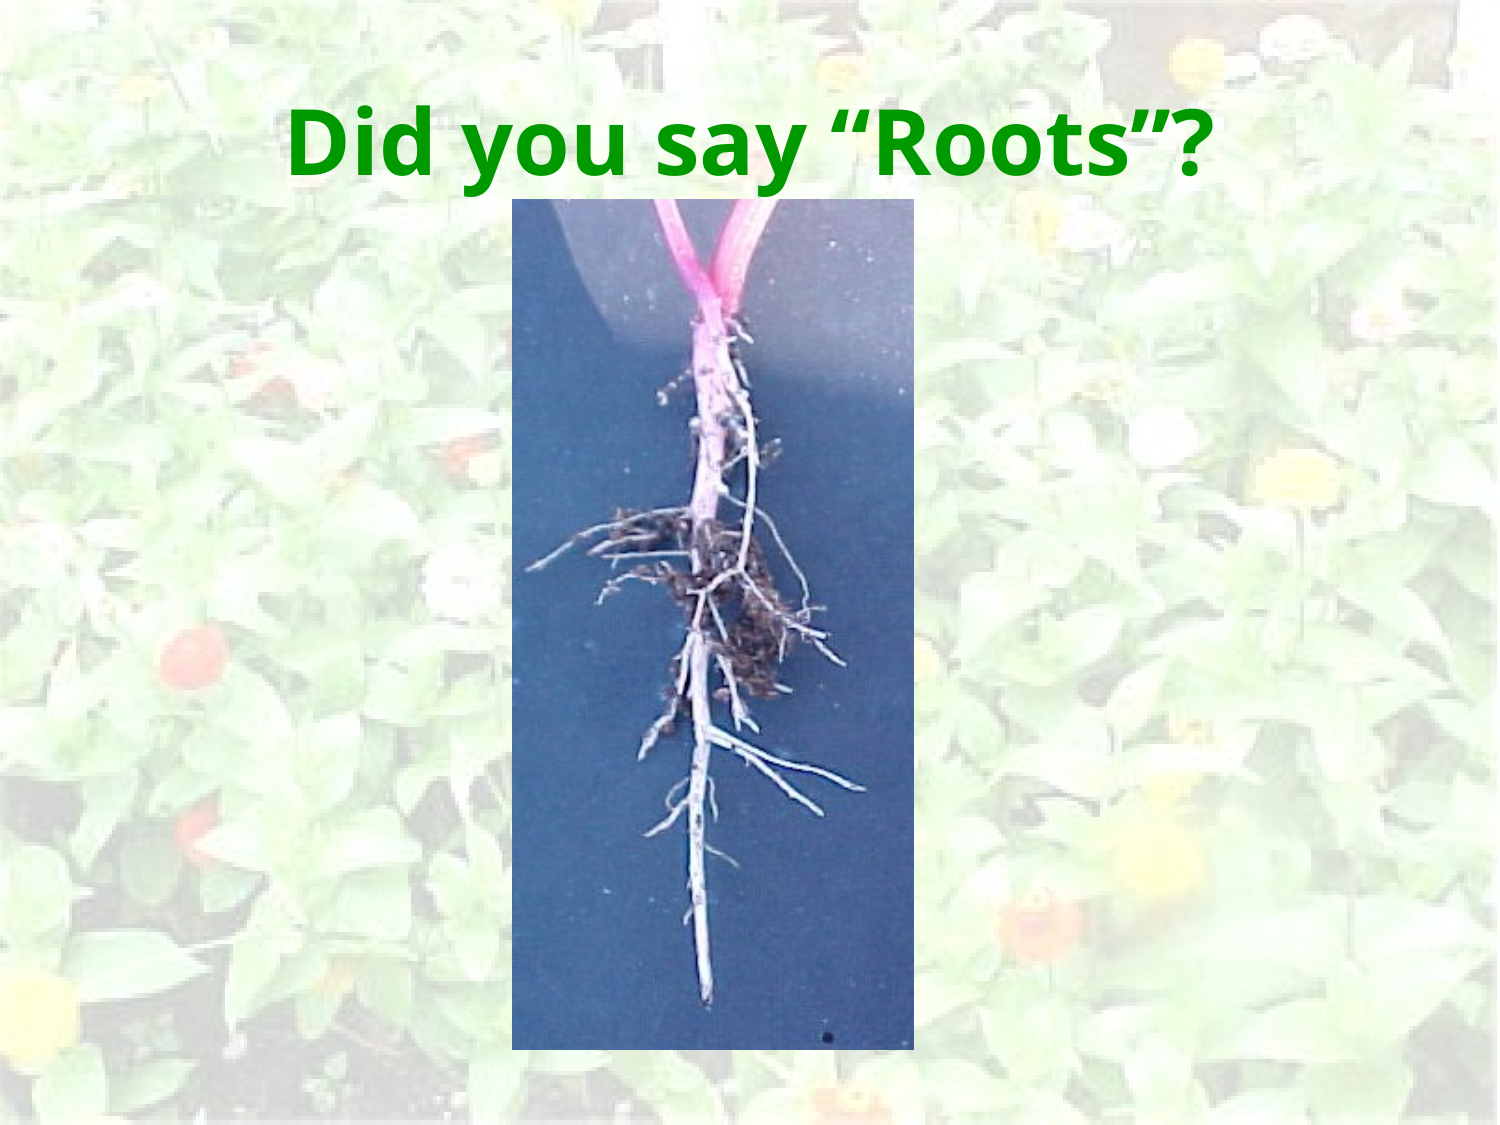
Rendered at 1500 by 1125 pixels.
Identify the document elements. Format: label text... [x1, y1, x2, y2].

picture [0, 0, 1500, 1125]
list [512, 199, 914, 1051]
title Did you say “Roots”? [74, 44, 1426, 233]
